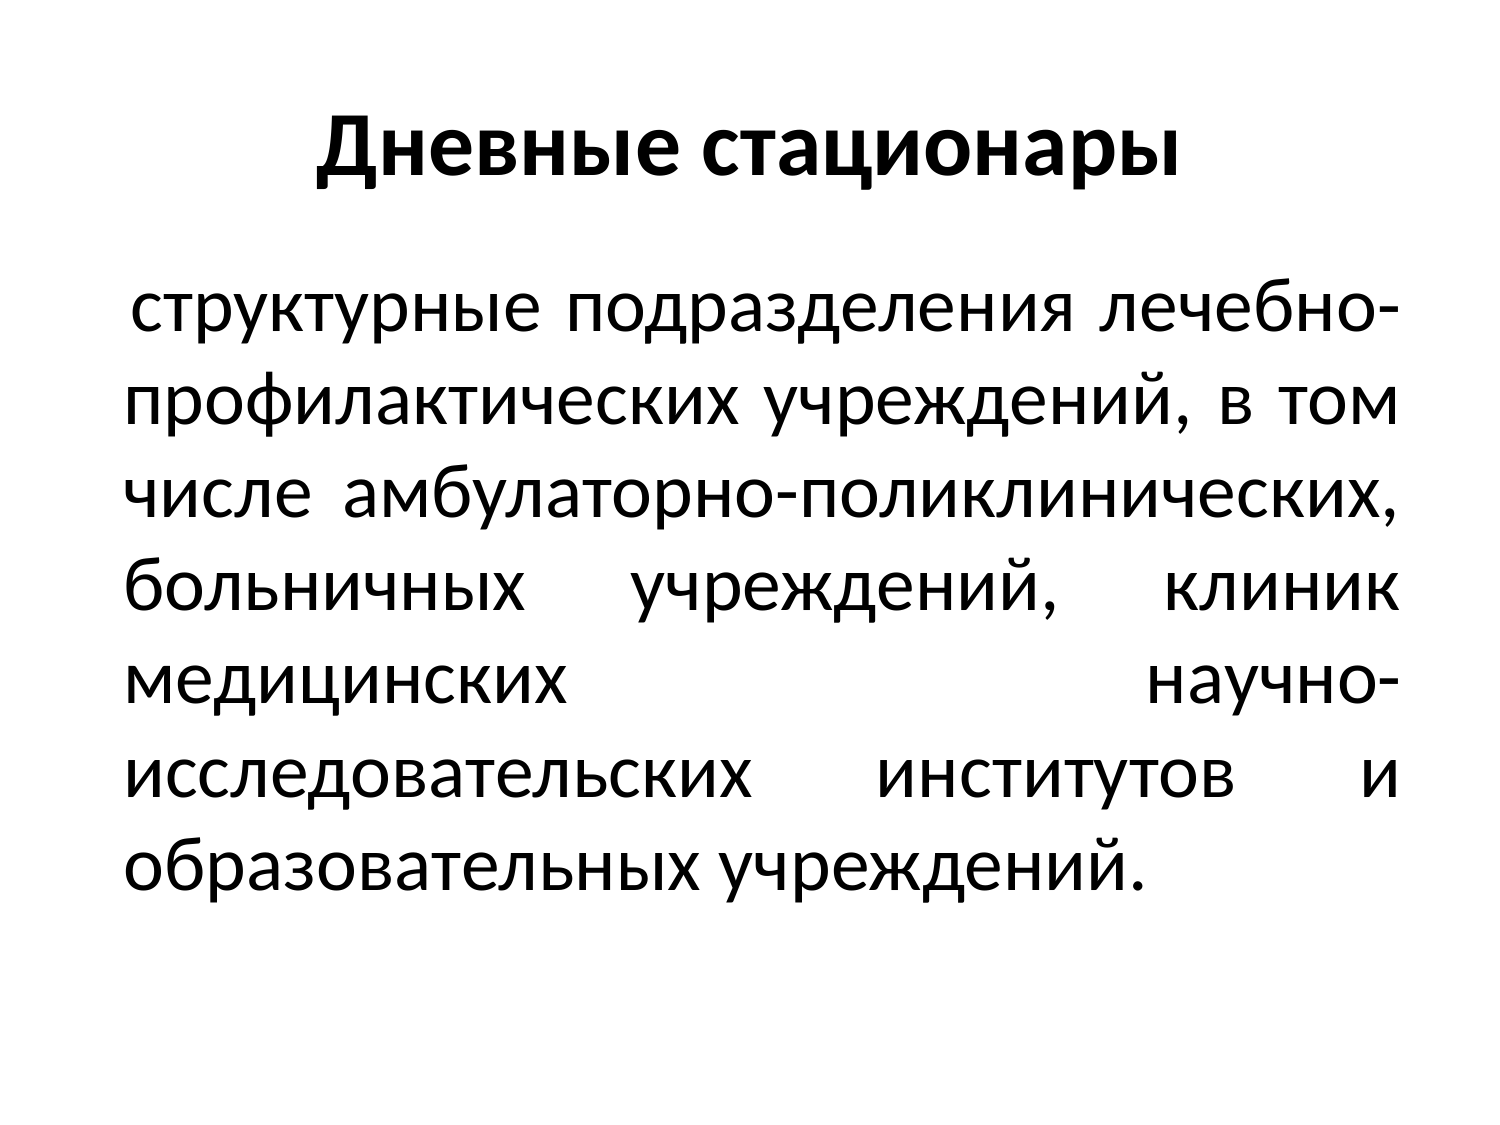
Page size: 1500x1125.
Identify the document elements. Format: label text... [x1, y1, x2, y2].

title Дневные стационары [75, 45, 1425, 232]
list структурные подразделения лечебно-профилактических учреждений, в том числе амбулаторно-поликлинических, больничных учреждений, клиник медицинских научно-исследовательских институтов и образовательных учреждений. [53, 246, 1418, 1006]
